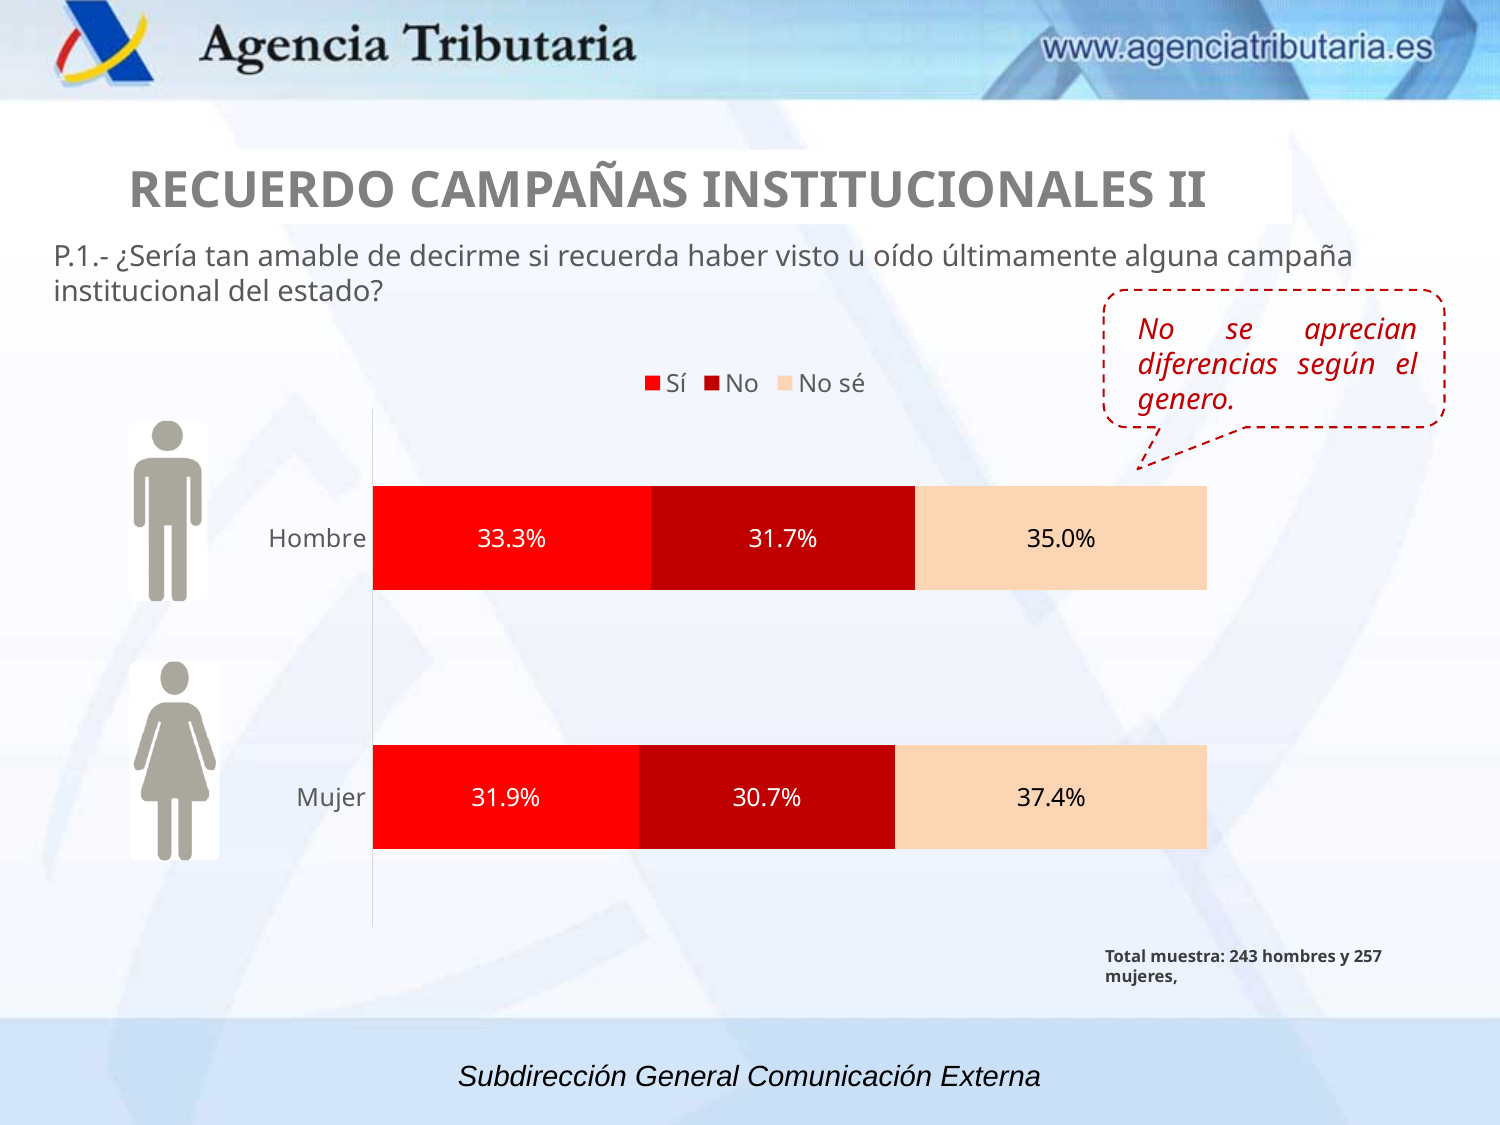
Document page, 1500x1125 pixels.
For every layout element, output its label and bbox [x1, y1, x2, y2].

chart [229, 337, 1231, 1005]
picture [0, 0, 1500, 1125]
